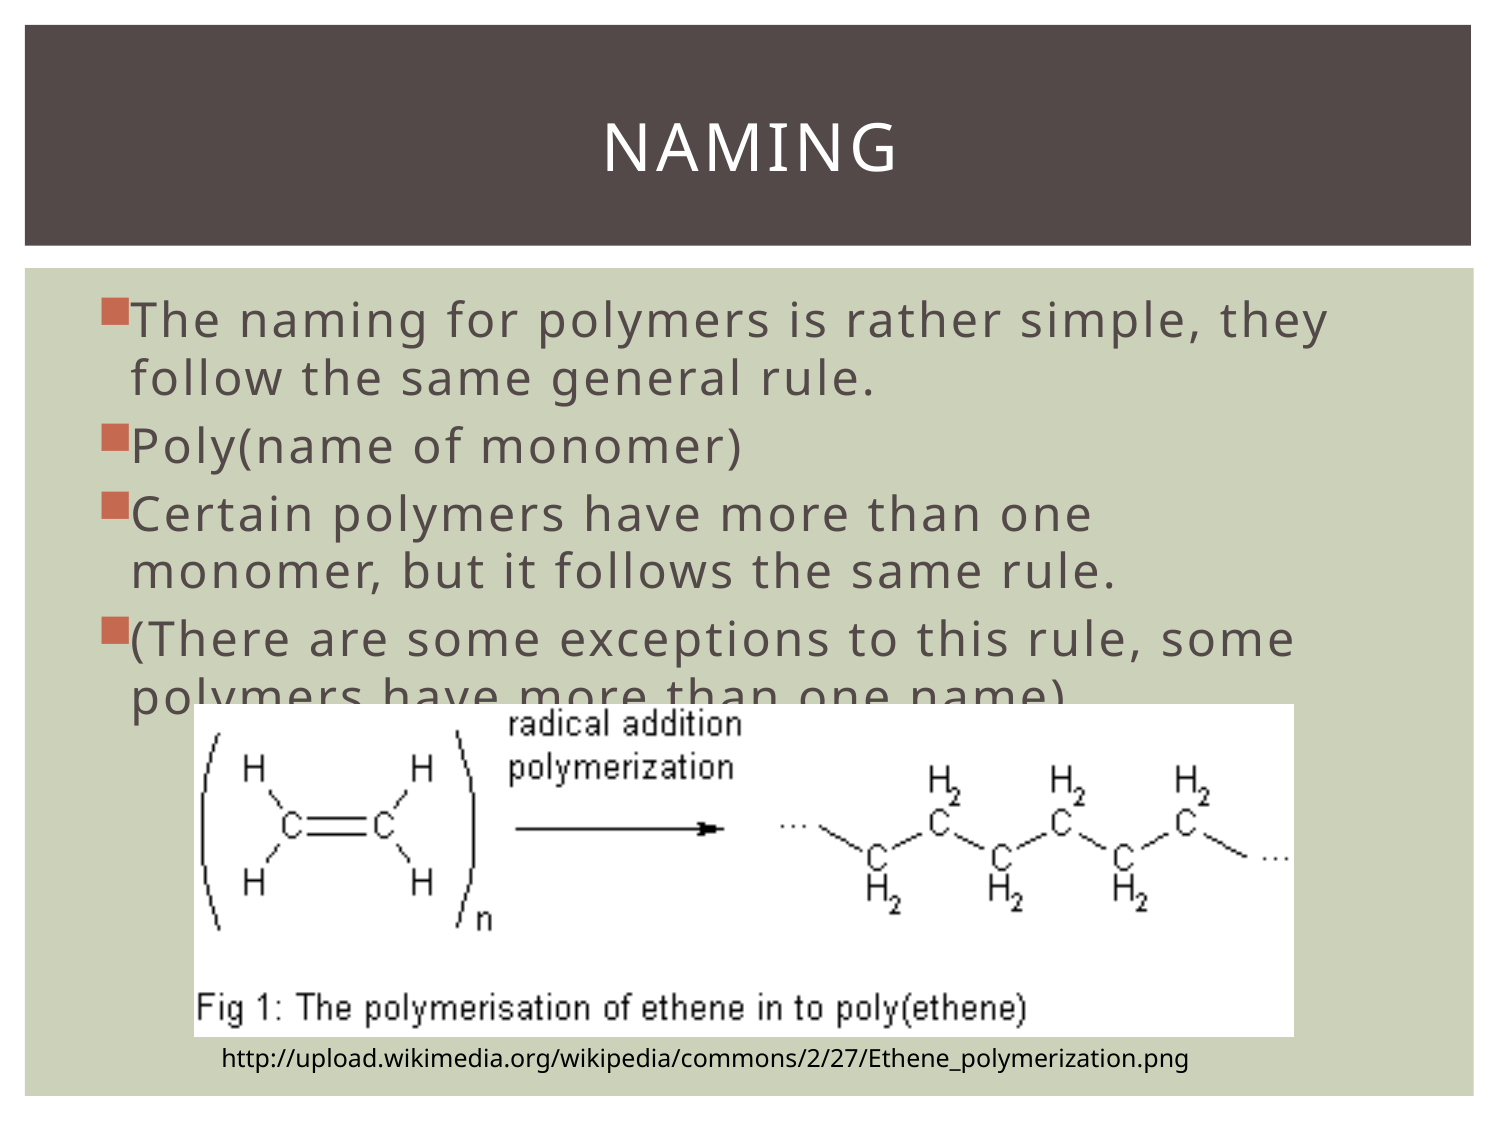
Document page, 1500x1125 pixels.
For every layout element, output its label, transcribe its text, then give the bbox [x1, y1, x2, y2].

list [194, 703, 1294, 1038]
text_box http://upload.wikimedia.org/wikipedia/commons/2/27/Ethene_polymerization.png [206, 1045, 1294, 1080]
list The naming for polymers is rather simple, they follow the same general rule. Poly(name of monomer) Certain polymers have more than one monomer, but it follows the same rule. (There are some exceptions to this rule, some polymers have more than one name). [75, 281, 1376, 740]
title Naming [62, 58, 1438, 232]
